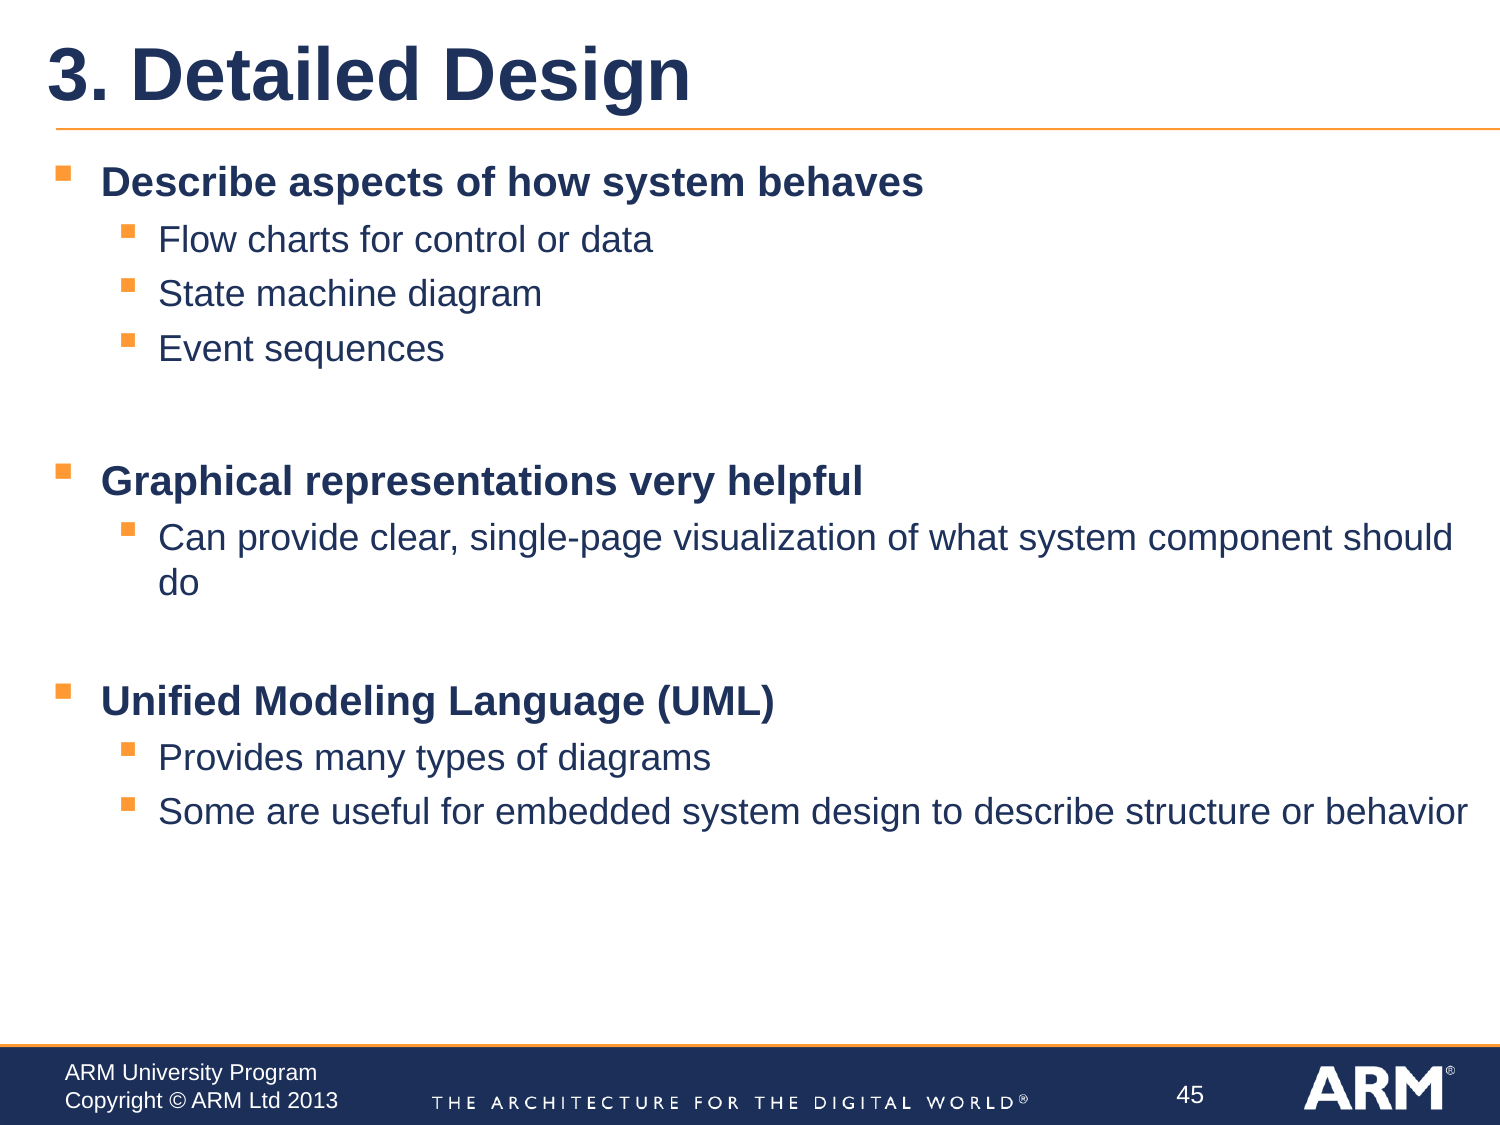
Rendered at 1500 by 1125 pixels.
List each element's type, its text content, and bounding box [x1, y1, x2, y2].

list Describe aspects of how system behaves Flow charts for control or data State machine diagram Event sequences Graphical representations very helpful Can provide clear, single-page visualization of what system component should do Unified Modeling Language (UML) Provides many types of diagrams Some are useful for embedded system design to describe structure or behavior [38, 148, 1500, 1039]
title 3. Detailed Design [34, 1, 1500, 141]
picture [0, 1048, 1500, 1125]
